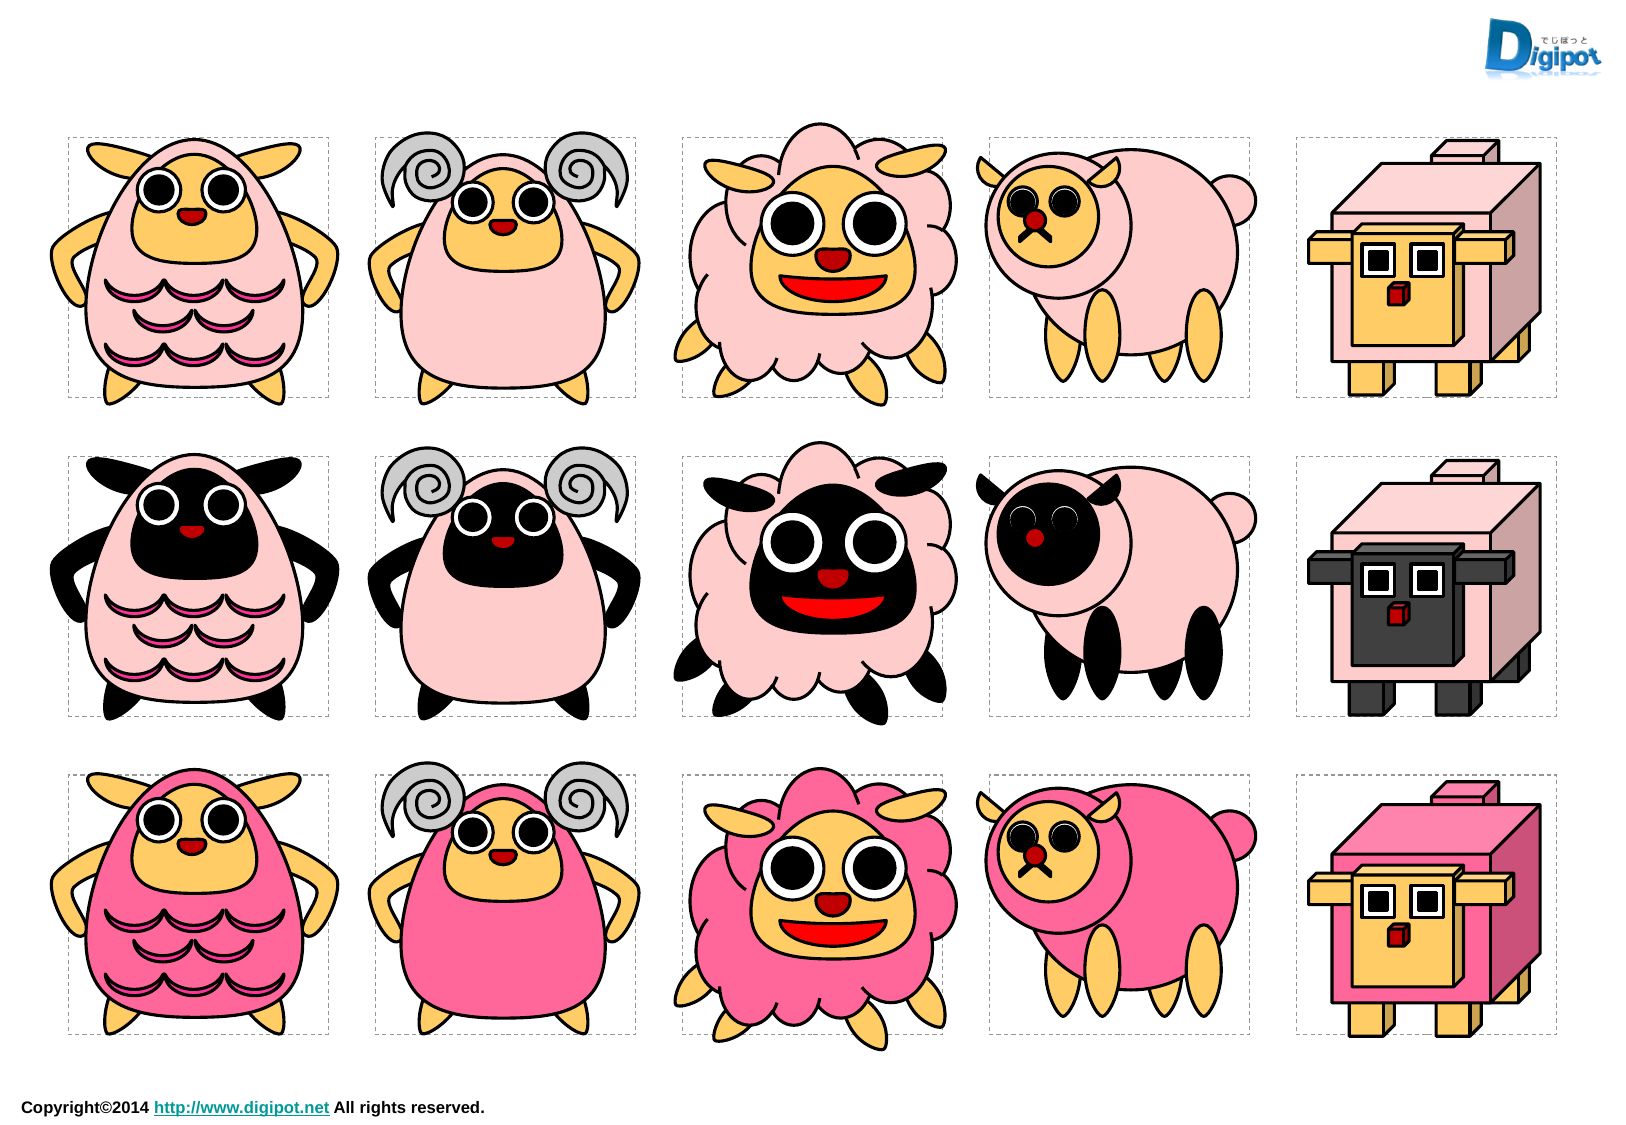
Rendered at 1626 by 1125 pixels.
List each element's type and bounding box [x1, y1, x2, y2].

text_box [977, 149, 1256, 382]
text_box [1308, 781, 1541, 1037]
text_box [1308, 460, 1541, 716]
text_box [977, 784, 1256, 1017]
text_box [373, 763, 636, 1040]
text_box [1308, 140, 1541, 396]
text_box [373, 133, 636, 410]
text_box [373, 448, 636, 725]
picture [1485, 18, 1602, 82]
text_box [677, 443, 957, 720]
text_box [977, 466, 1256, 700]
text_box [55, 769, 334, 1041]
text_box [55, 139, 334, 411]
text_box [677, 769, 957, 1046]
text_box [55, 454, 334, 726]
text_box [677, 124, 957, 402]
